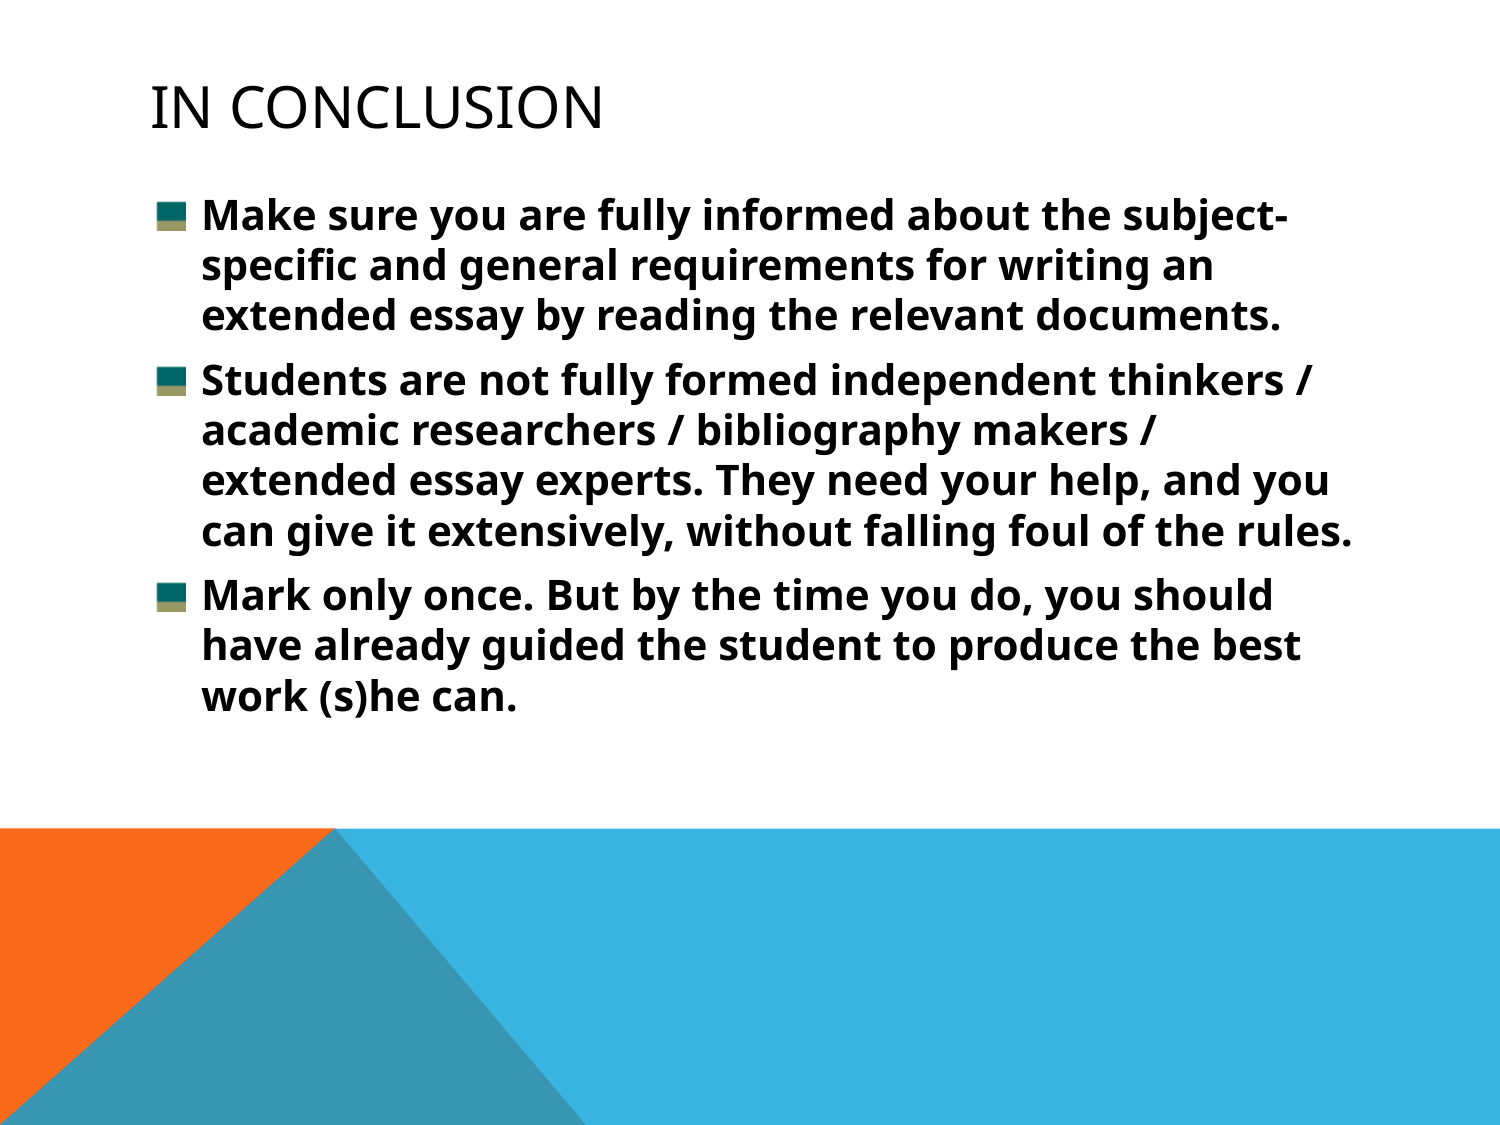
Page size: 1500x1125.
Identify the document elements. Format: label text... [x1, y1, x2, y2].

title In conclusion [135, 60, 1369, 150]
picture [150, 576, 186, 612]
picture [150, 360, 186, 396]
list Make sure you are fully informed about the subject- specific and general requirements for writing an extended essay by reading the relevant documents. Students are not fully formed independent thinkers / academic researchers / bibliography makers / extended essay experts. They need your help, and you can give it extensively, without falling foul of the rules. Mark only once. But by the time you do, you should have already guided the student to produce the best work (s)he can. [135, 180, 1369, 768]
picture [150, 195, 186, 231]
